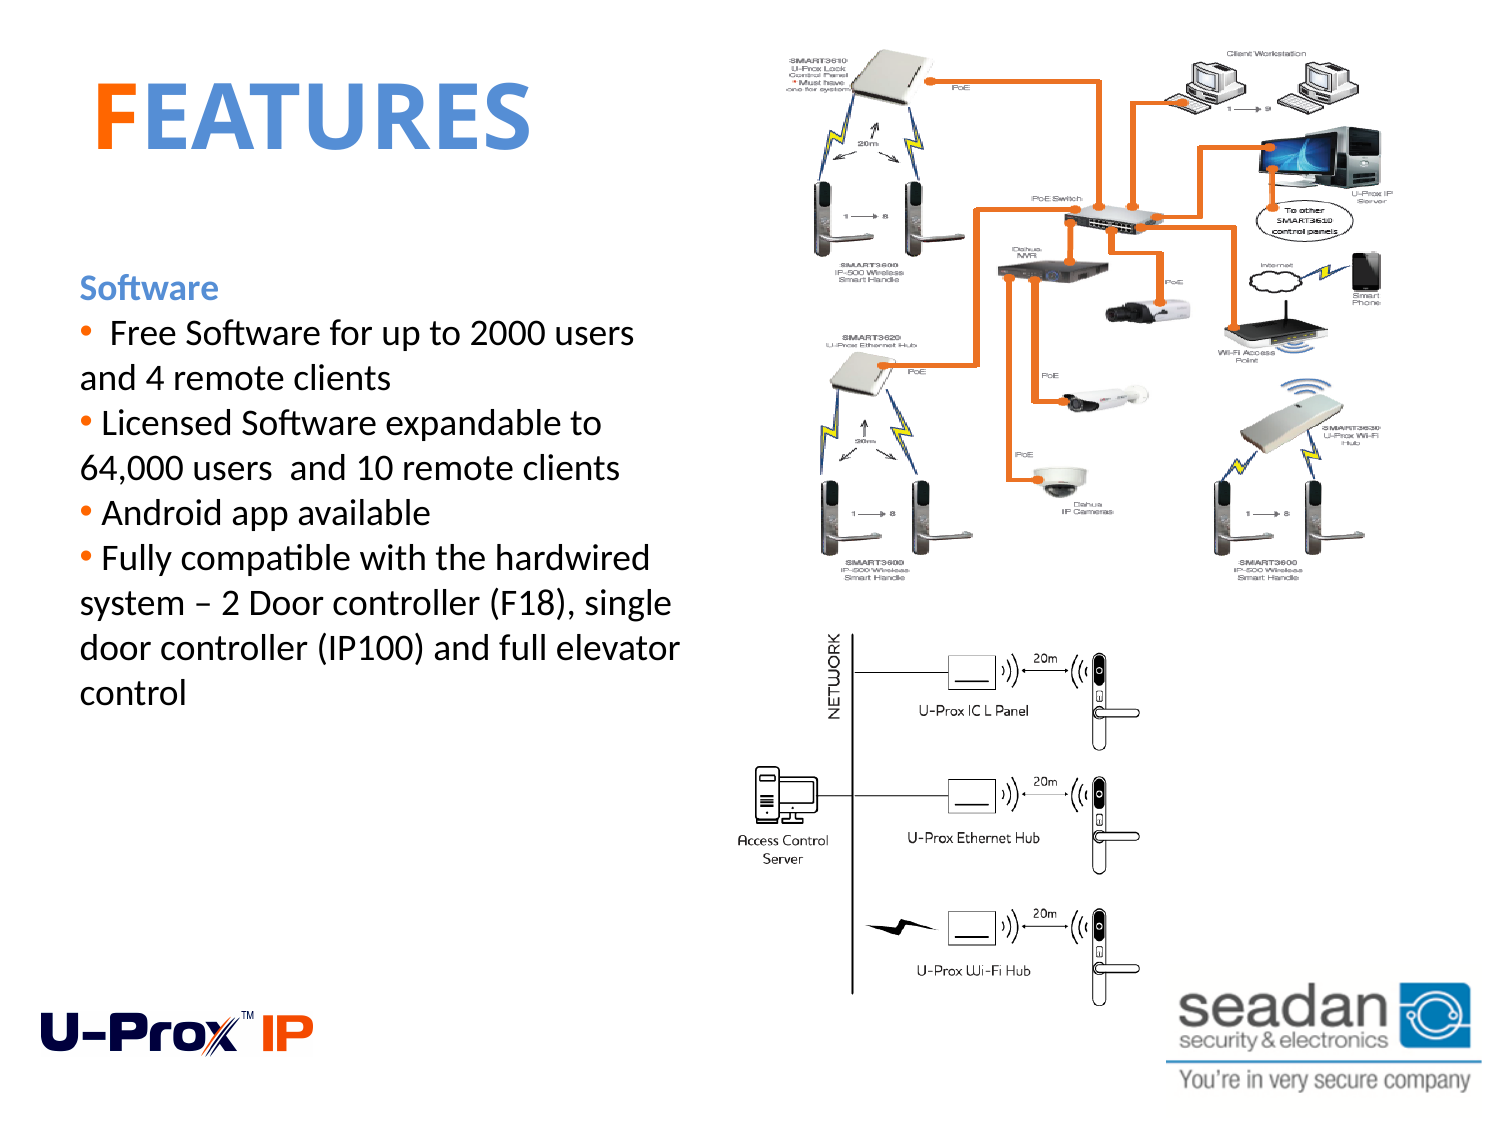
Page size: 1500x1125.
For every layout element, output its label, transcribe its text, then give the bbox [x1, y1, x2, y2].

text_box Software Free Software for up to 2000 users and 4 remote clients Licensed Software expandable to 64,000 users and 10 remote clients Android app available Fully compatible with the hardwired system – 2 Door controller (F18), single door controller (IP100) and full elevator control [64, 255, 709, 721]
title FEATURES [75, 19, 1425, 207]
picture [41, 1011, 313, 1057]
picture [737, 633, 1141, 1006]
picture [749, 42, 1424, 587]
picture [1166, 964, 1483, 1118]
